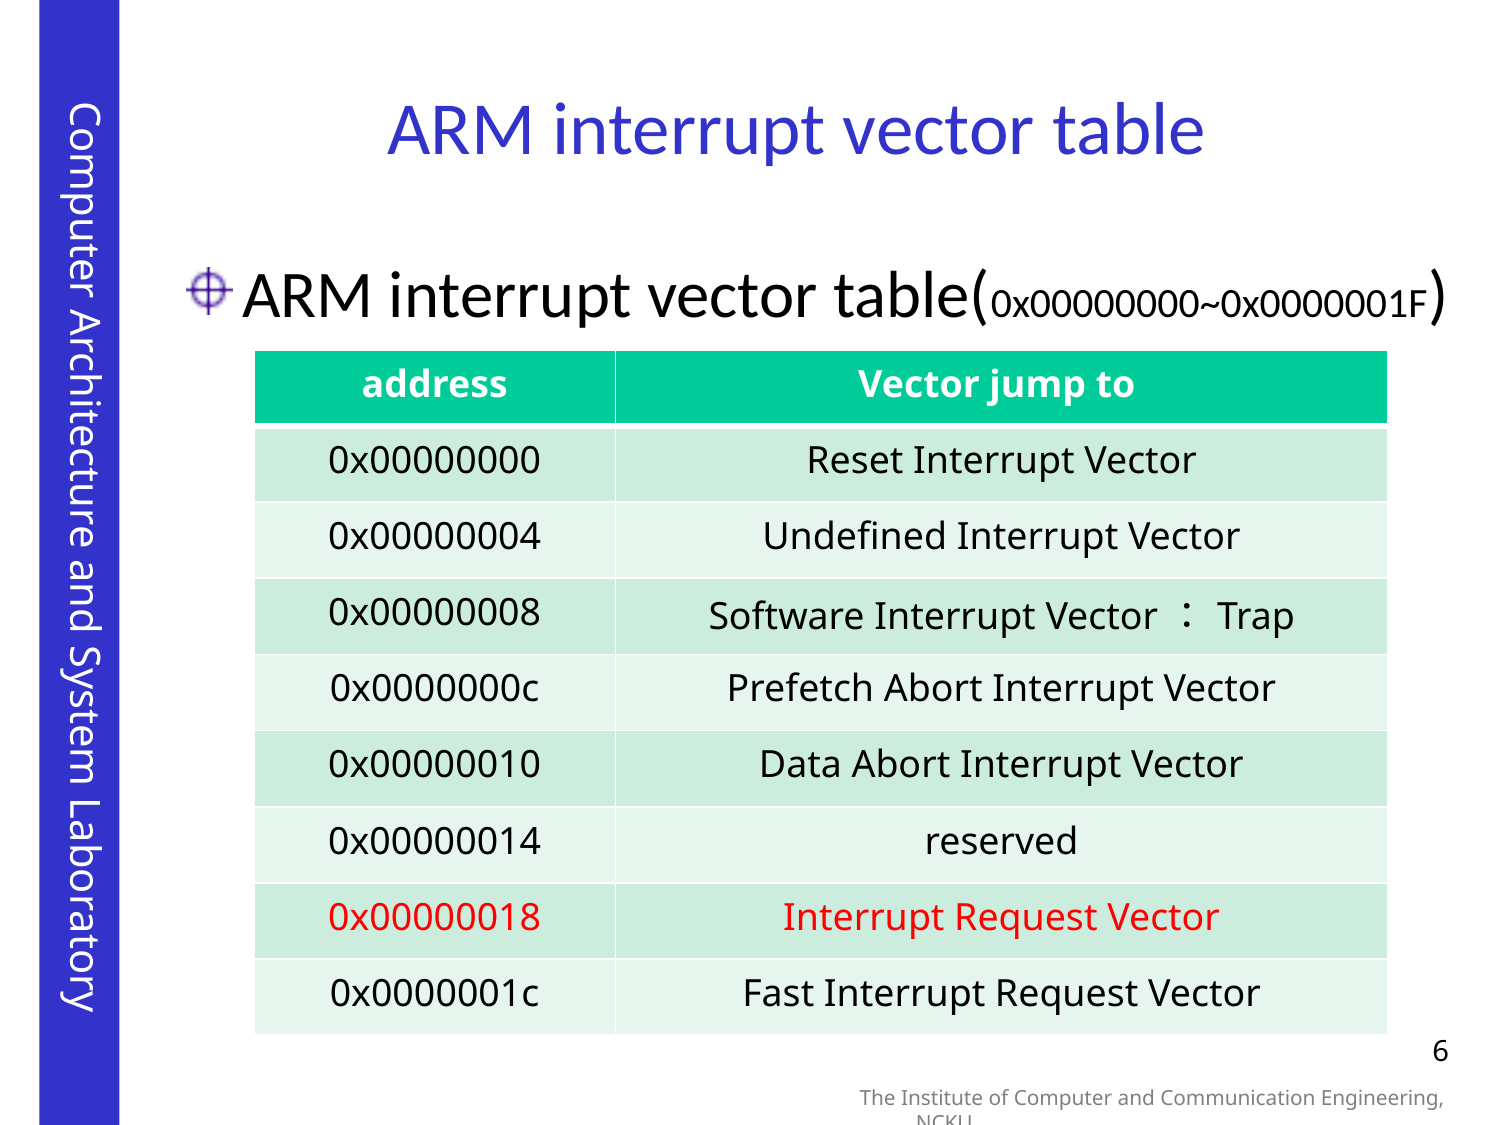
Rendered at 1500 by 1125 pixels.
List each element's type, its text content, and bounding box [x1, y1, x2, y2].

table_cell Interrupt Request Vector [616, 884, 1387, 958]
table_cell 0x00000014 [255, 808, 615, 882]
table_cell 0x00000004 [255, 503, 615, 577]
table_cell 0x0000001c [255, 960, 615, 1034]
picture [186, 267, 233, 315]
table_cell Prefetch Abort Interrupt Vector [616, 655, 1387, 730]
table_cell 0x00000008 [255, 579, 615, 654]
table_cell 0x00000000 [255, 429, 615, 501]
list ARM interrupt vector table(0x00000000~0x0000001F) [170, 243, 1483, 1001]
table_cell 0x00000018 [255, 884, 615, 958]
title ARM interrupt vector table [135, 30, 1460, 219]
table_cell Reset Interrupt Vector [616, 429, 1387, 501]
table_cell 0x00000010 [255, 731, 615, 806]
table_cell 0x0000000c [255, 655, 615, 730]
table_cell Undefined Interrupt Vector [616, 503, 1387, 577]
table_cell Software Interrupt Vector：Trap [616, 579, 1387, 654]
table_header Vector jump to [616, 351, 1387, 423]
slide_number 6 [1151, 1024, 1465, 1101]
table_cell reserved [616, 808, 1387, 882]
table_cell Fast Interrupt Request Vector [616, 960, 1387, 1034]
table_cell Data Abort Interrupt Vector [616, 731, 1387, 806]
table_header address [255, 351, 615, 423]
